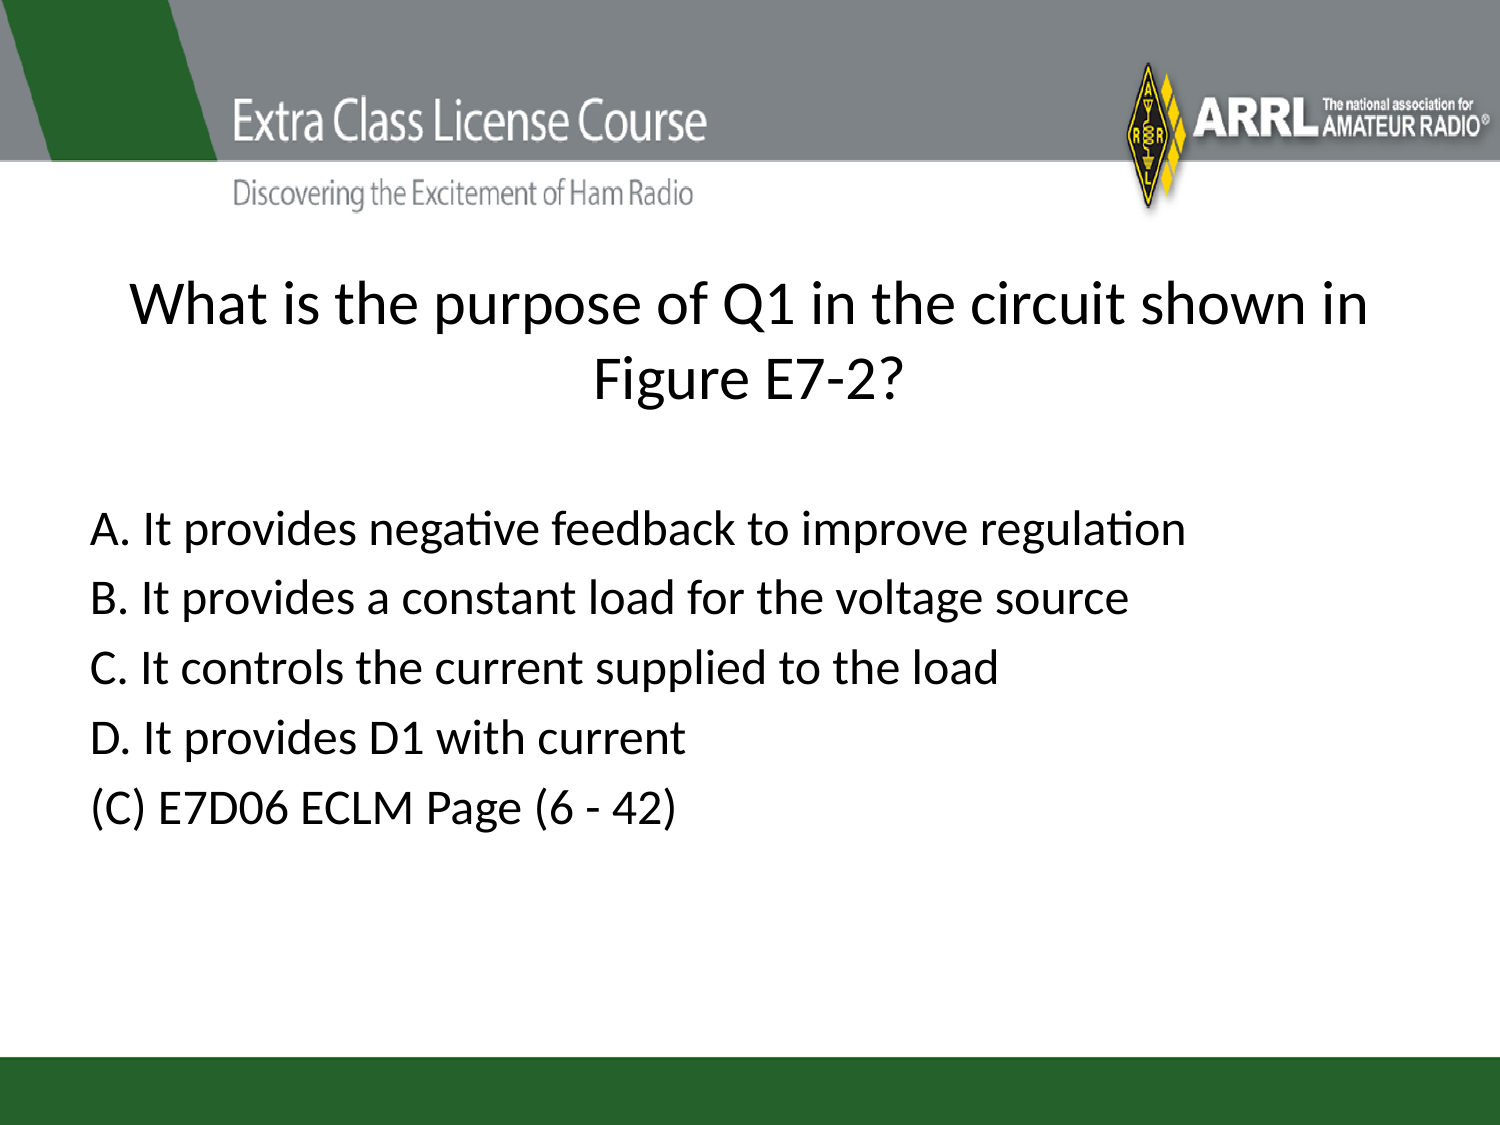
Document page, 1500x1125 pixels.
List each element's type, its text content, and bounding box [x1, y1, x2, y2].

picture [0, 0, 1500, 1125]
title What is the purpose of Q1 in the circuit shown in Figure E7-2? [75, 254, 1425, 435]
list A. It provides negative feedback to improve regulation B. It provides a constant load for the voltage source C. It controls the current supplied to the load D. It provides D1 with current (C) E7D06 ECLM Page (6 - 42) [75, 487, 1425, 1005]
